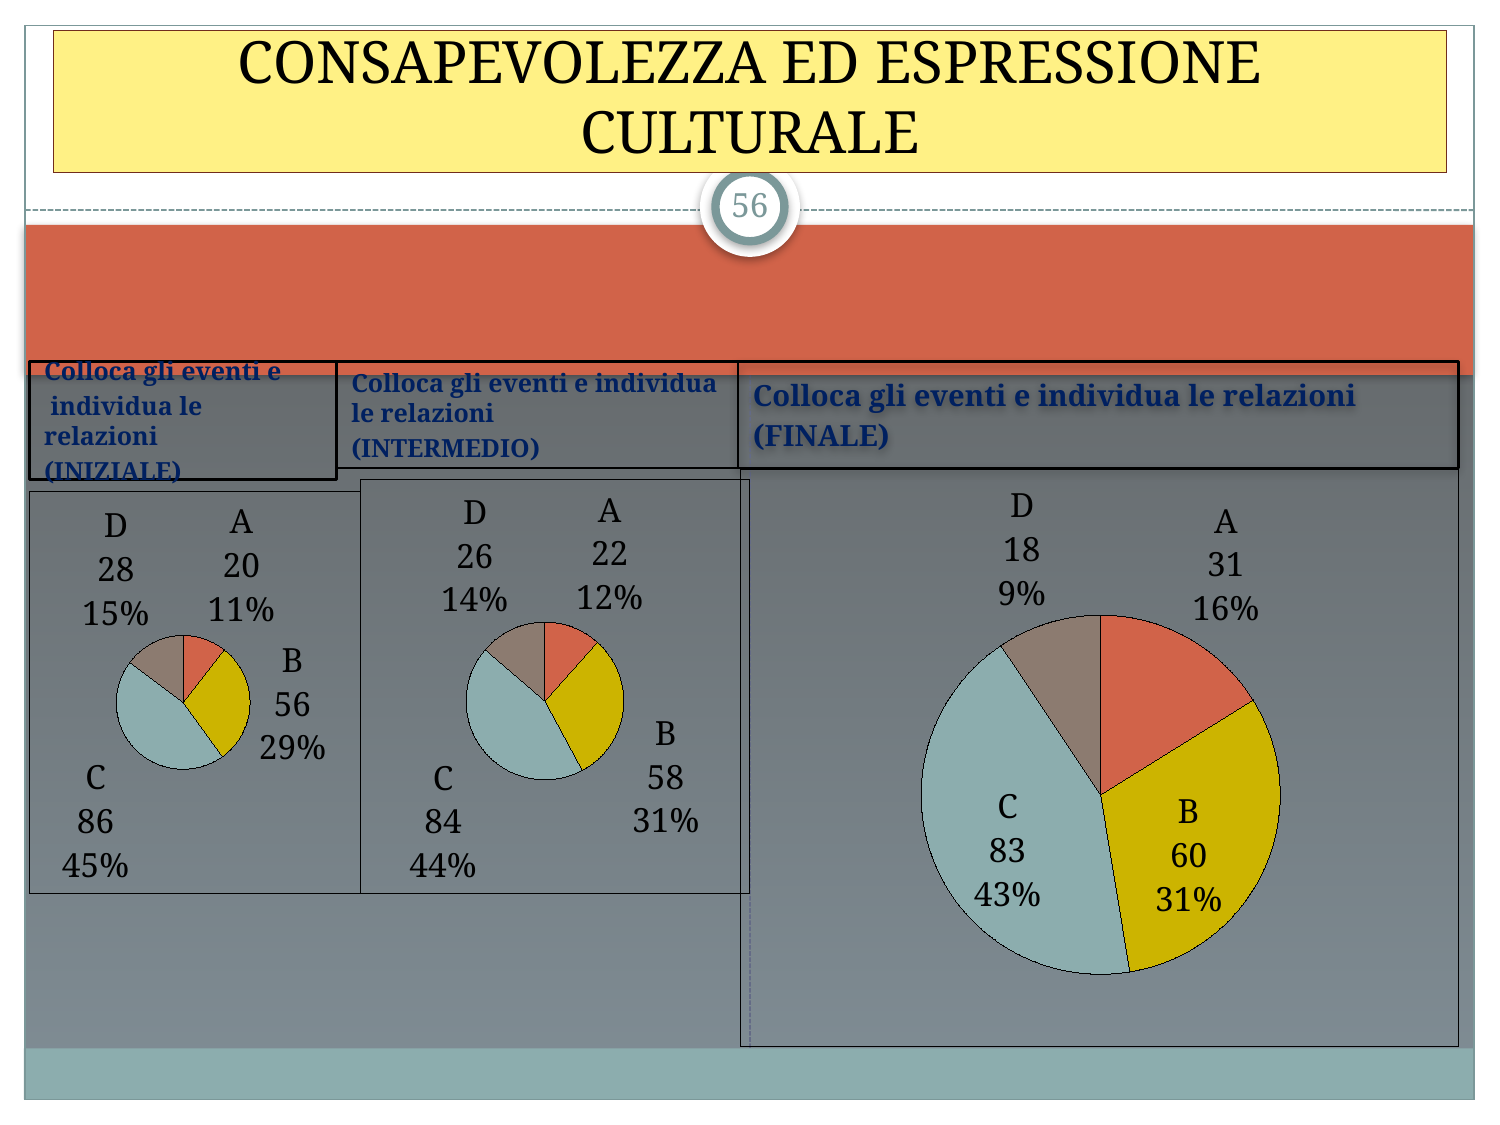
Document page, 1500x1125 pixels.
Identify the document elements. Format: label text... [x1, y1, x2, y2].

list Colloca gli eventi e individua le relazioni (INTERMEDIO) [335, 360, 737, 469]
slide_number 56 [712, 173, 788, 244]
title CONSAPEVOLEZZA ED ESPRESSIONE CULTURALE [53, 30, 1447, 173]
text_box Colloca gli eventi e individua le relazioni (FINALE) [738, 361, 1459, 468]
list Colloca gli eventi e individua le relazioni (INIZIALE) [28, 360, 338, 481]
chart [29, 468, 1459, 1047]
